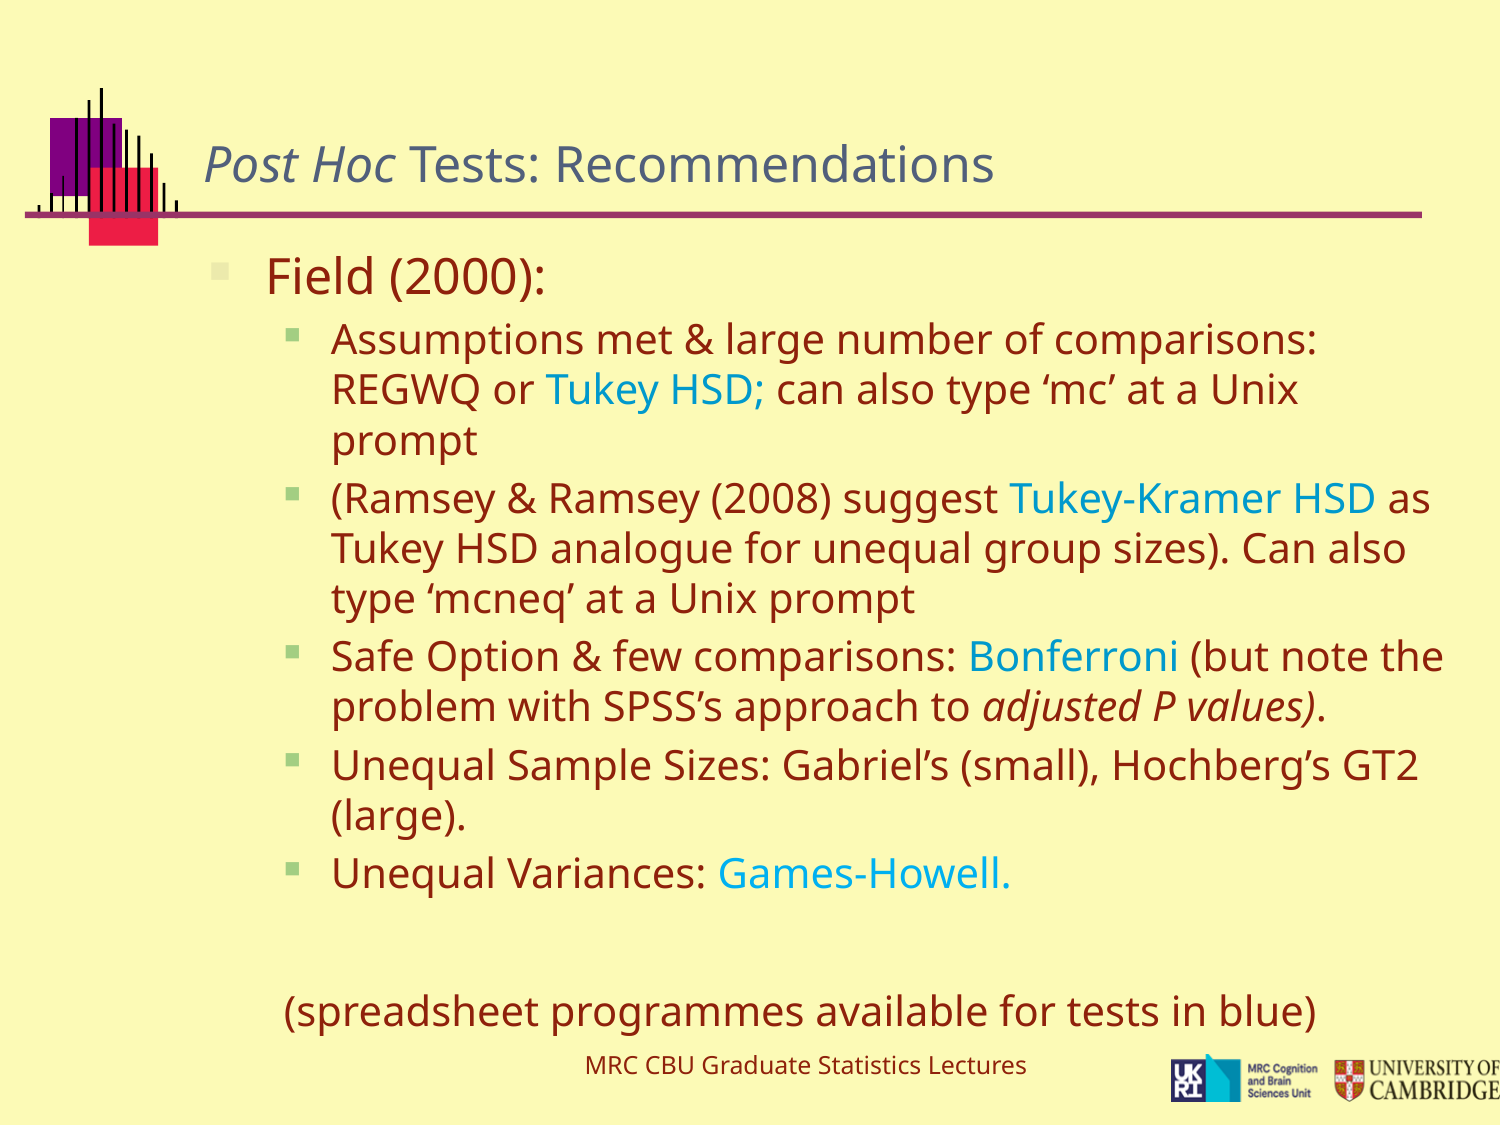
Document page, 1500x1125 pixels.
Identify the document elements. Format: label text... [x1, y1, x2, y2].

footer MRC CBU Graduate Statistics Lectures [437, 1037, 1176, 1113]
list Field (2000): Assumptions met & large number of comparisons: REGWQ or Tukey HSD; can also type ‘mc’ at a Unix prompt (Ramsey & Ramsey (2008) suggest Tukey-Kramer HSD as Tukey HSD analogue for unequal group sizes). Can also type ‘mcneq’ at a Unix prompt Safe Option & few comparisons: Bonferroni (but note the problem with SPSS’s approach to adjusted P values). Unequal Sample Sizes: Gabriel’s (small), Hochberg’s GT2 (large). Unequal Variances: Games-Howell. (spreadsheet programmes available for tests in blue) [193, 237, 1469, 1006]
picture [1176, 1054, 1500, 1102]
title Post Hoc Tests: Recommendations [188, 12, 1468, 200]
slide_number [149, 1024, 426, 1101]
